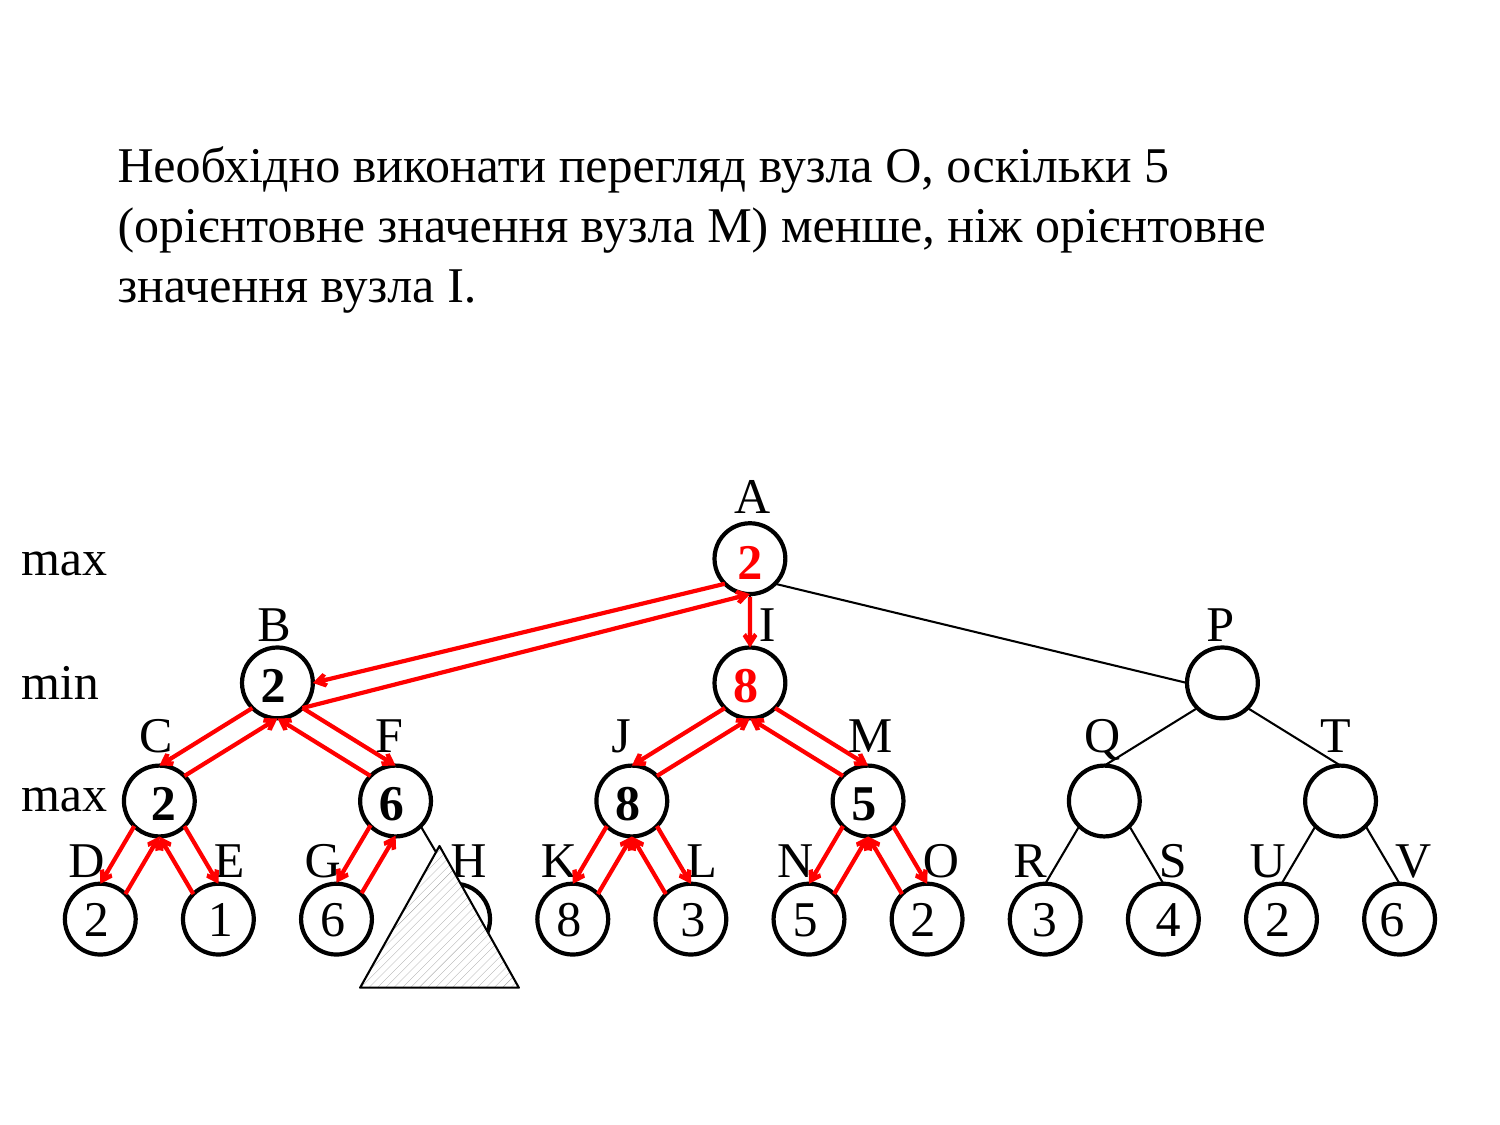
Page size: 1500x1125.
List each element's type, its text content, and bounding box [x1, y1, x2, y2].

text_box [5, 455, 1448, 988]
list Необхідно виконати перегляд вузла О, оскільки 5 (орієнтовне значення вузла М) менше, ніж орієнтовне значення вузла I. [0, 125, 1459, 433]
